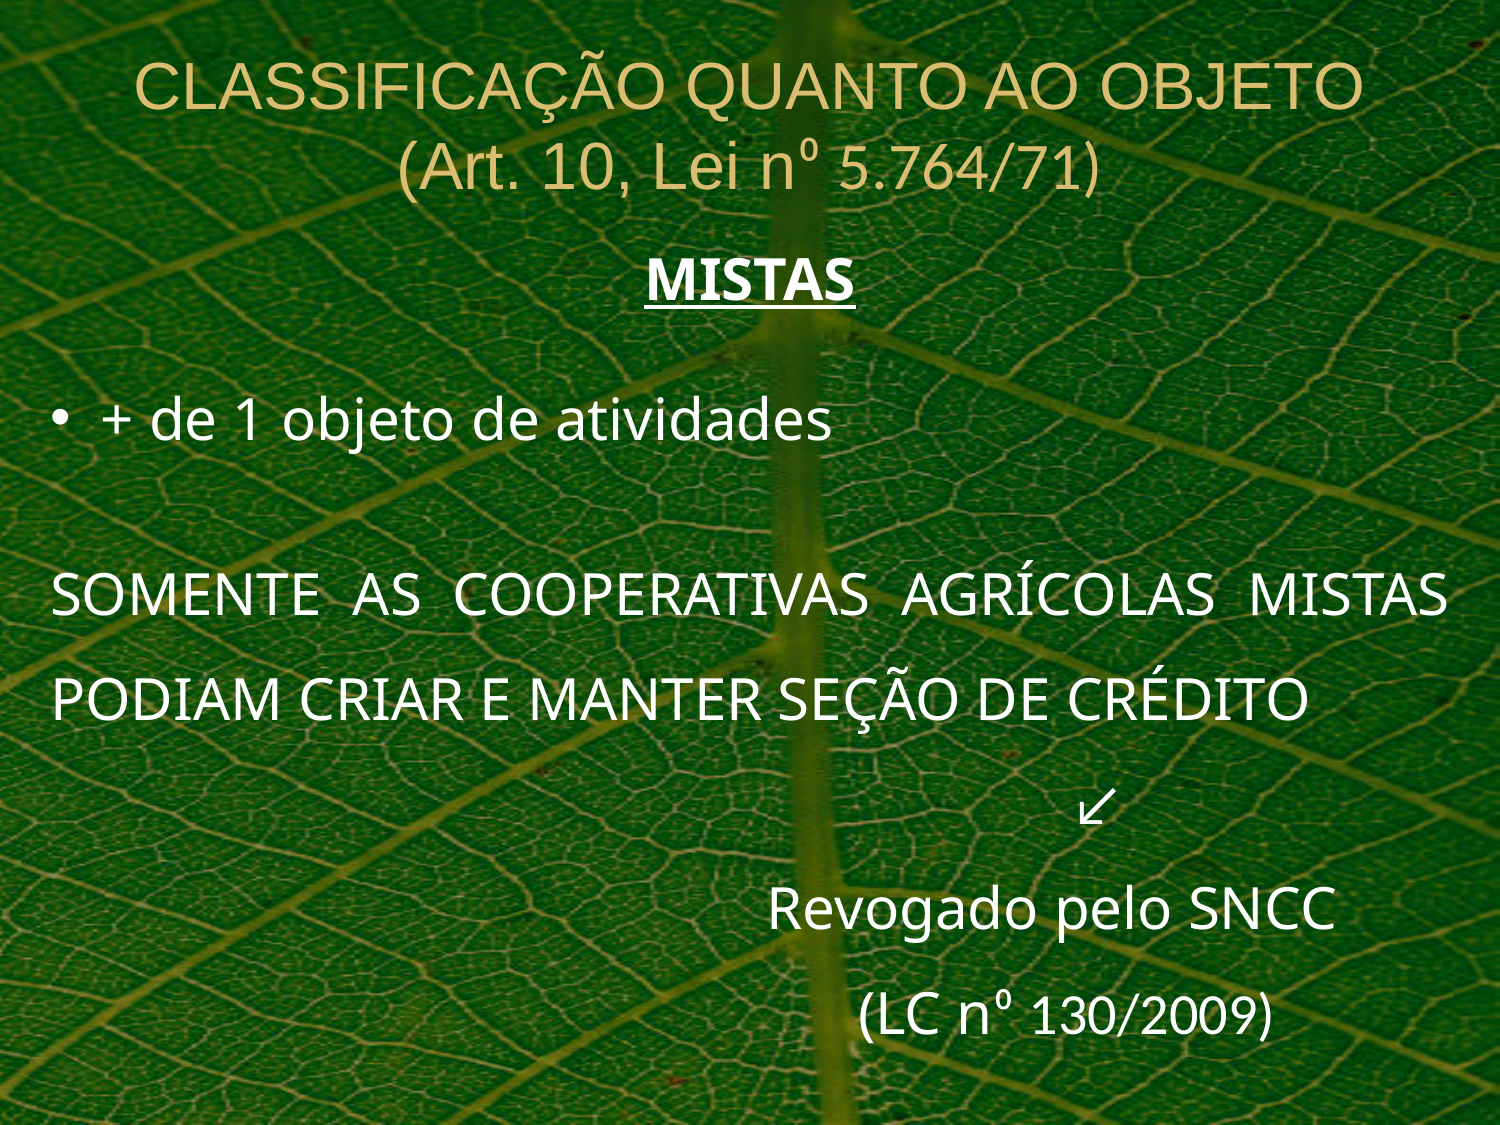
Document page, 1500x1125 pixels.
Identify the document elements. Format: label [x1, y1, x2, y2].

list [0, 0, 1500, 1125]
